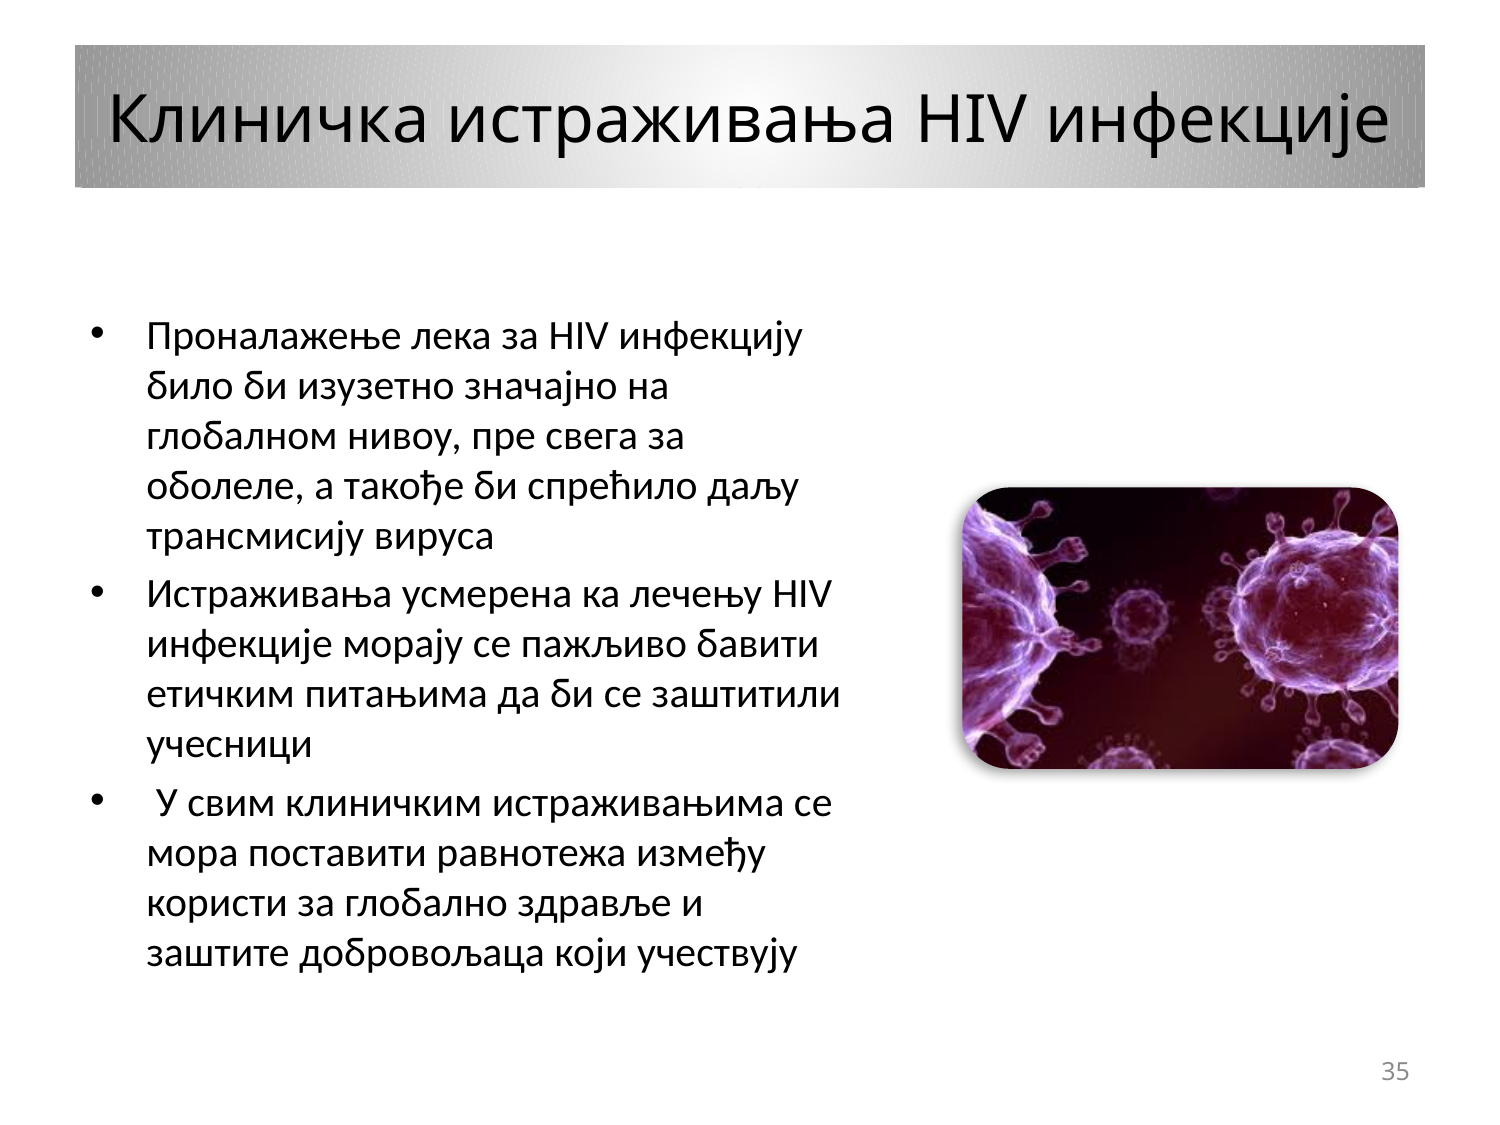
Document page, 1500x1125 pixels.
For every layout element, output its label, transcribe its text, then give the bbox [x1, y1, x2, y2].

title Клиничка истраживања HIV инфекције [74, 44, 1426, 188]
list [962, 487, 1399, 769]
list Проналажење лека за HIV инфекцију било би изузетно значајно на глобалном нивоу, пре свега за оболеле, а такође би спрећило даљу трансмисију вируса Истраживања усмерена ка лечењу HIV инфекције морају се пажљиво бавити етичким питањима да би се заштитили учесници У свим клиничким истраживањима се мора поставити равнотежа између користи за глобално здравље и заштите добровољаца који учествују [74, 299, 863, 1088]
slide_number 35 [1074, 1042, 1425, 1103]
